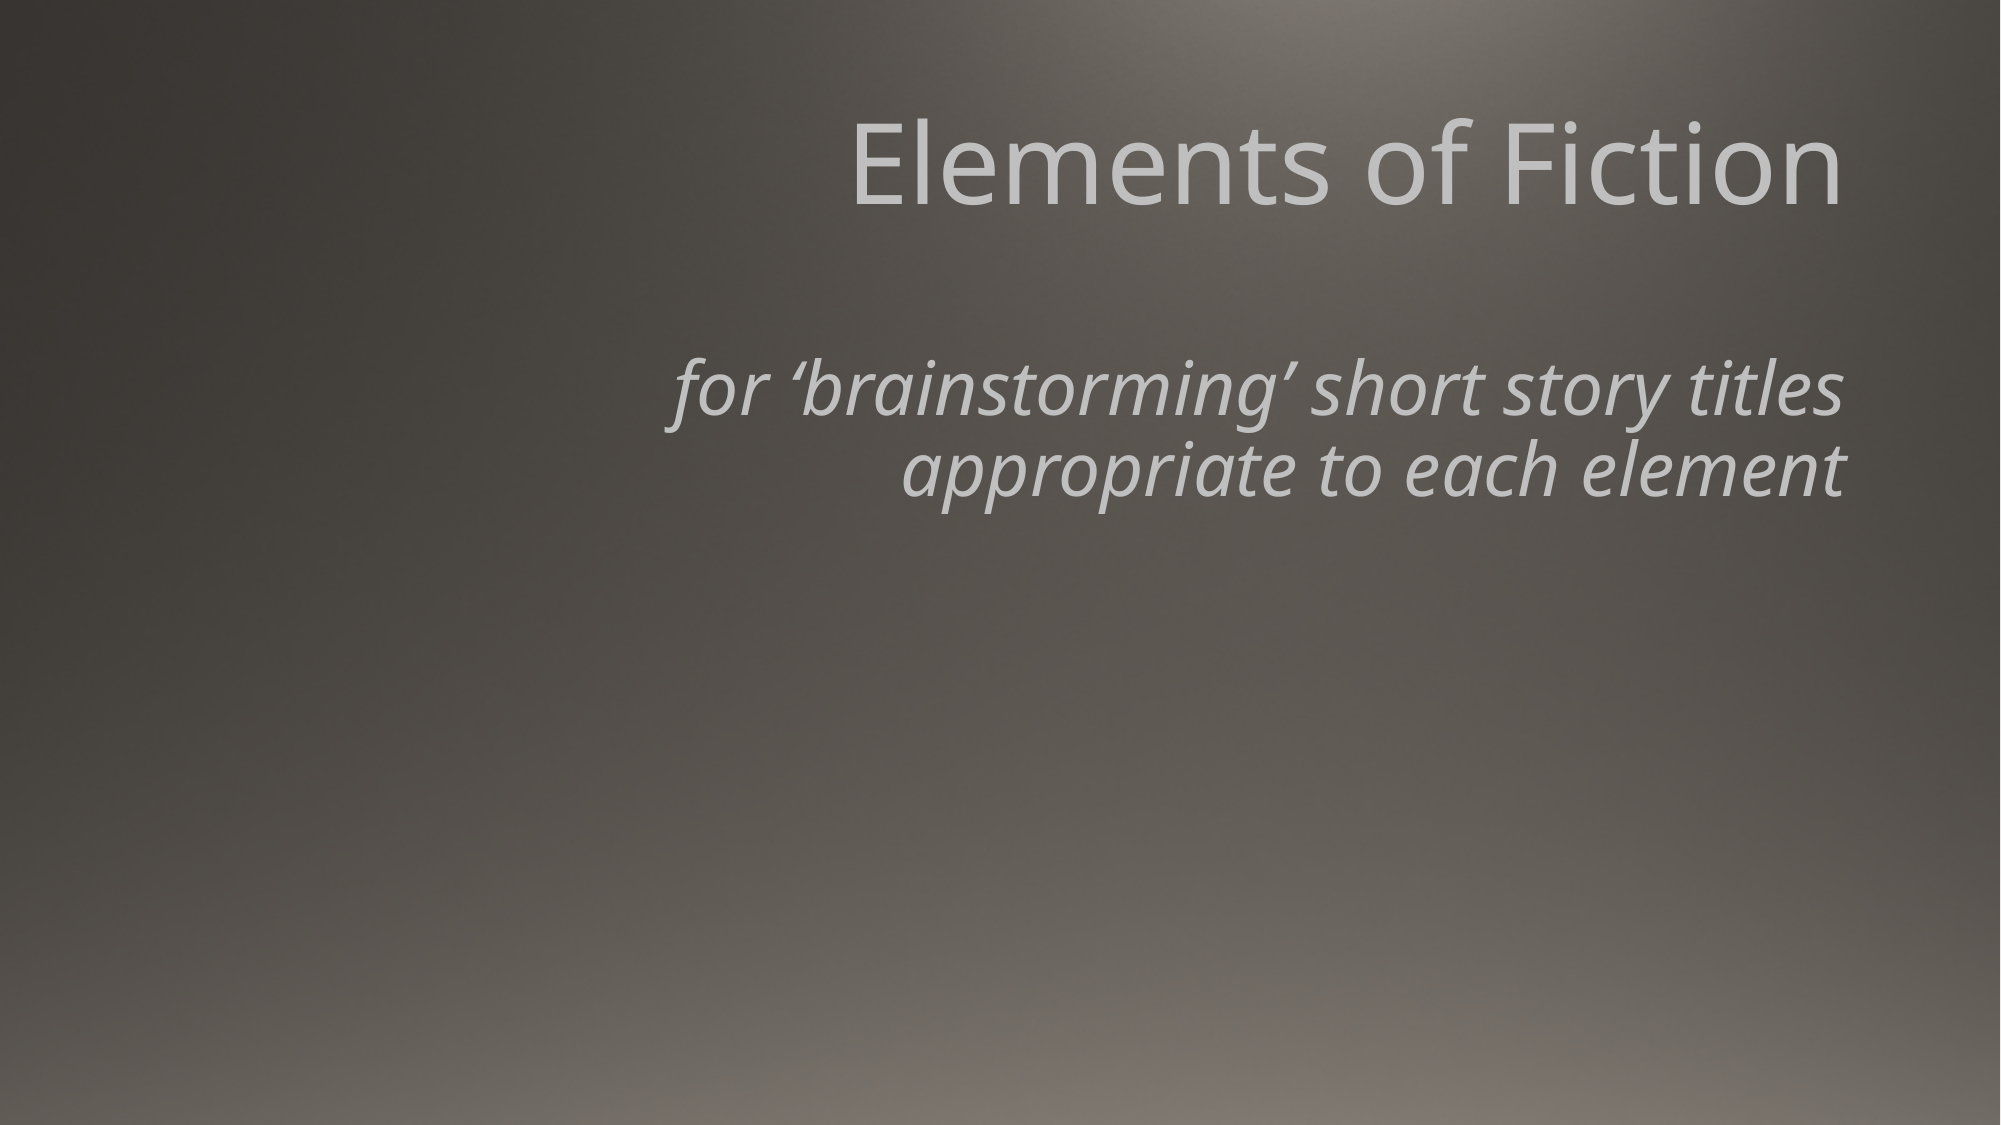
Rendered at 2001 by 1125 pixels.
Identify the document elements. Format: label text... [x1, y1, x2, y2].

text_box for ‘brainstorming’ short story titles appropriate to each element [137, 213, 1863, 650]
picture [0, 0, 2001, 1125]
title Elements of Fiction [137, 59, 1863, 213]
